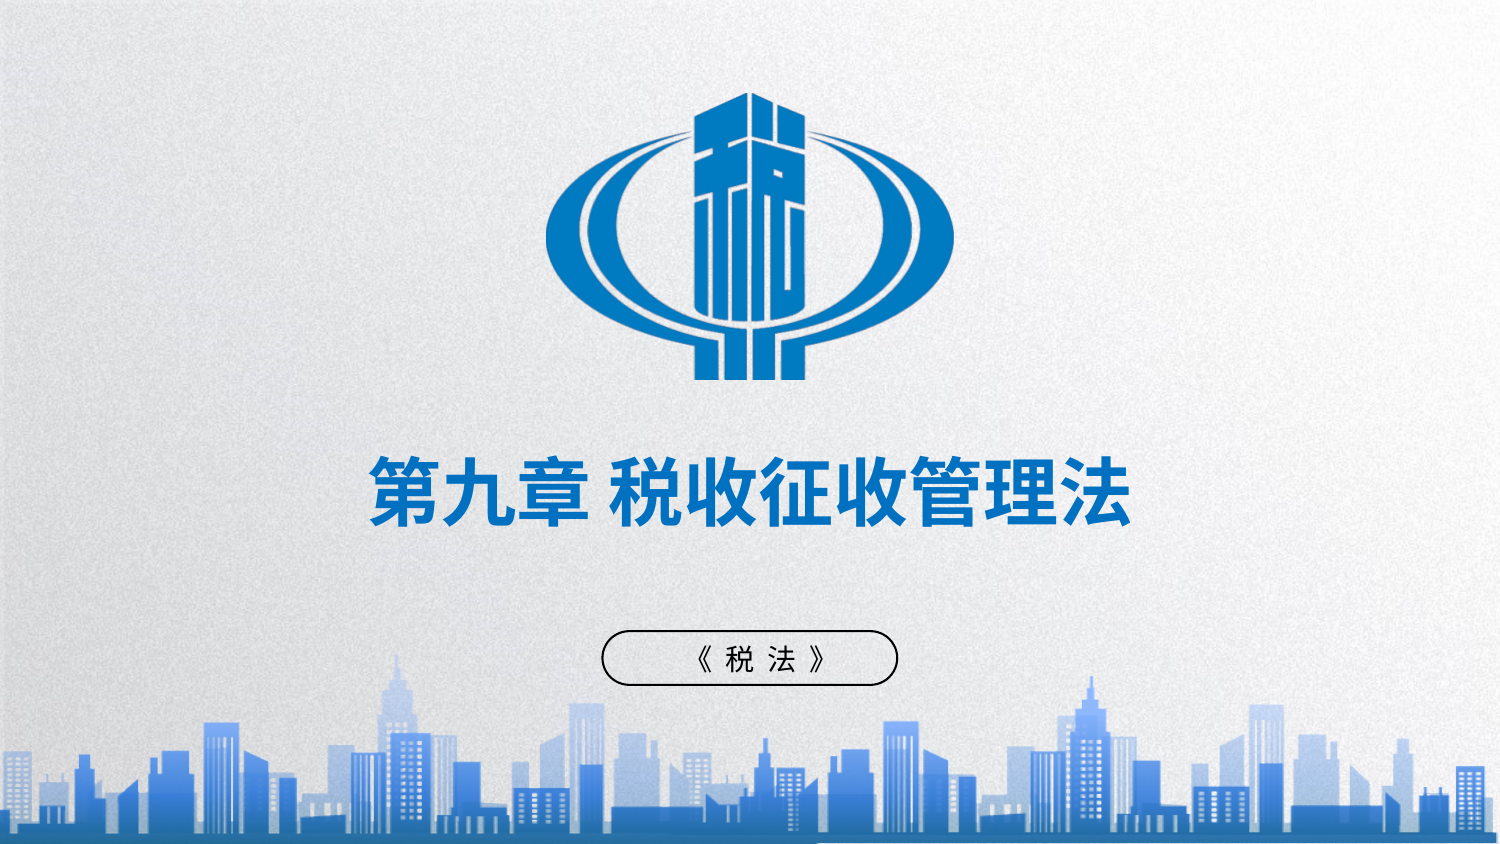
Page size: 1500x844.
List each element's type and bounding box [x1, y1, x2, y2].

text_box [602, 630, 898, 686]
picture [0, 0, 1500, 844]
